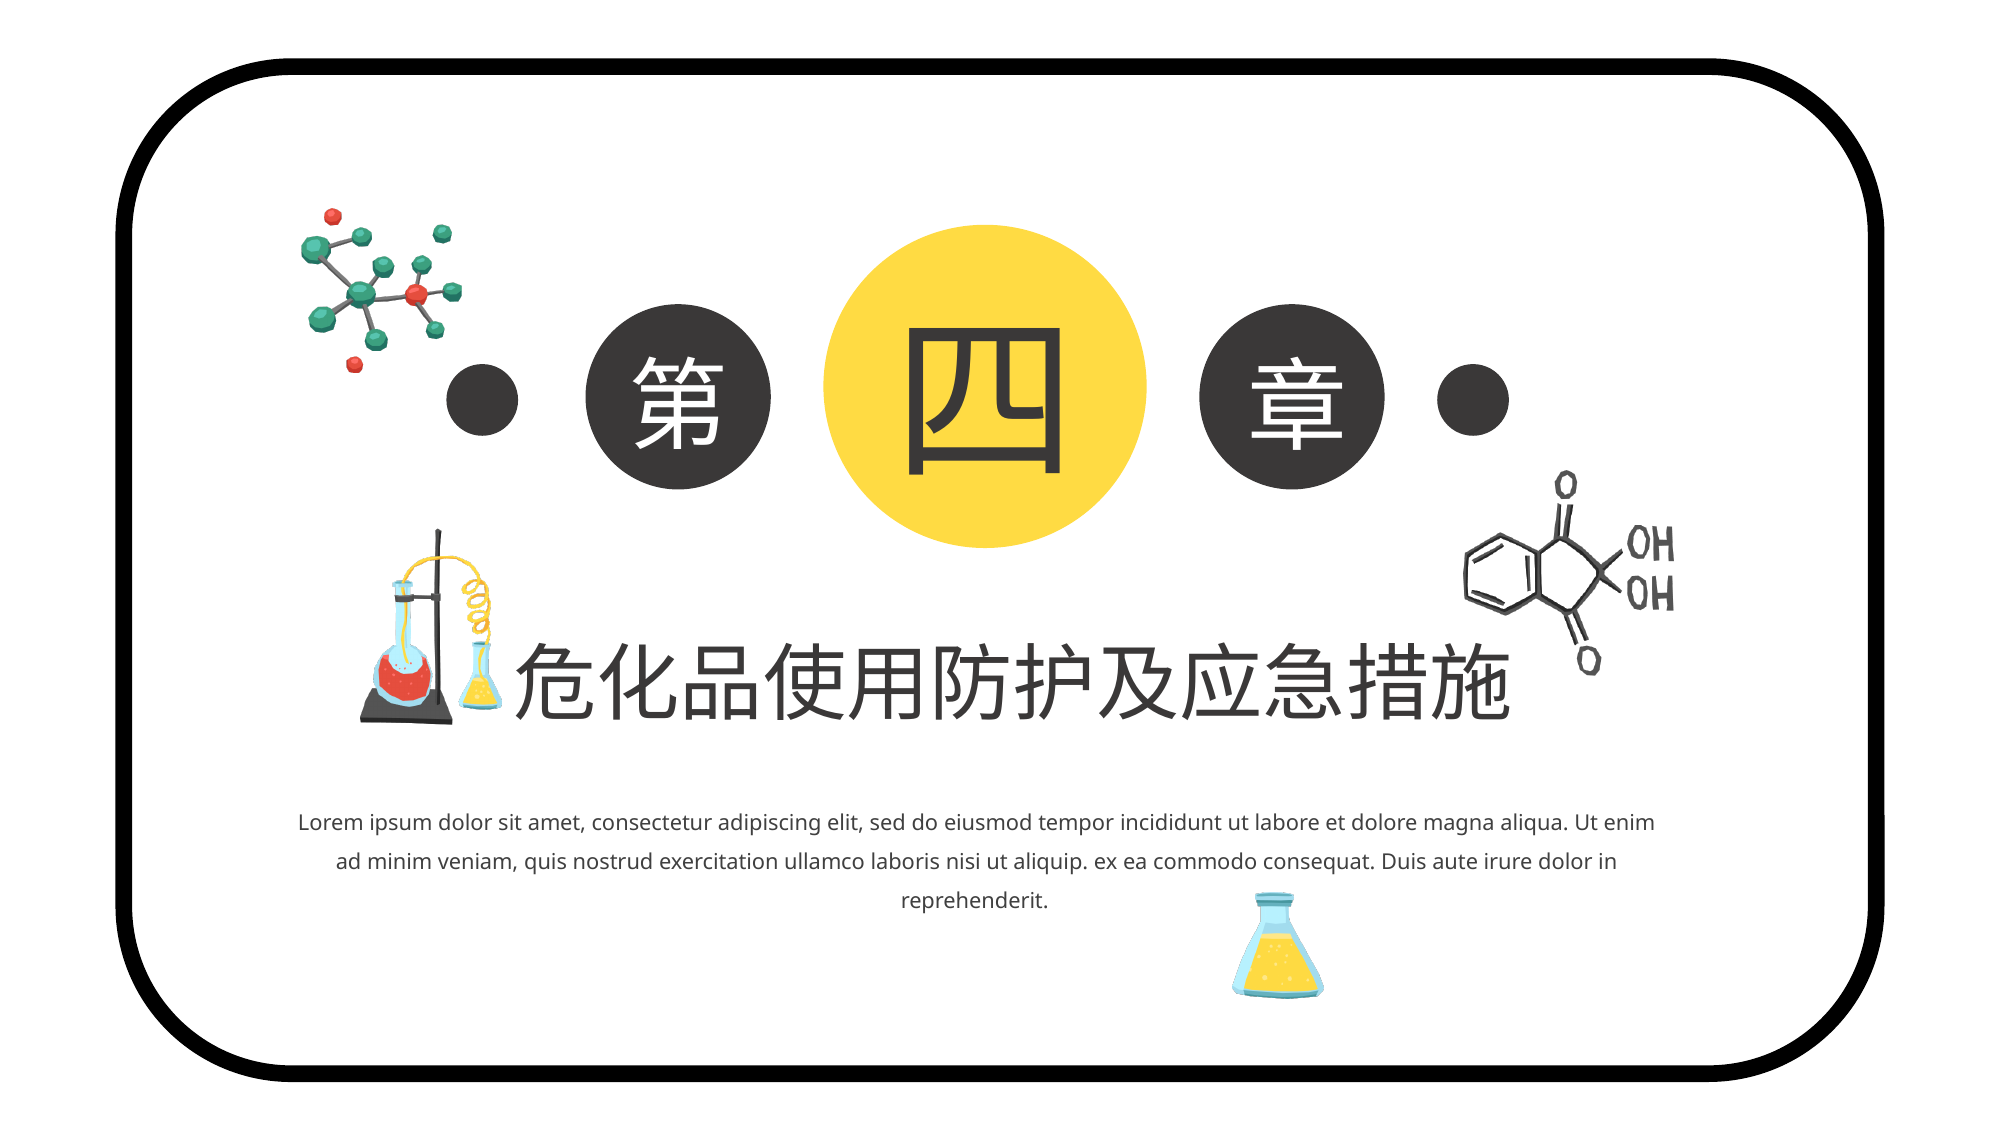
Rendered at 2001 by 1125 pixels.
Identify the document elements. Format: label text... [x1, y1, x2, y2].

picture [301, 208, 462, 373]
text_box [122, 65, 1878, 1075]
text_box Lorem ipsum dolor sit amet, consectetur adipiscing elit, sed do eiusmod tempor incididunt ut labore et dolore magna aliqua. Ut enim ad minim veniam, quis nostrud exercitation ullamco laboris nisi ut aliquip. ex ea commodo consequat. Duis aute irure dolor in reprehenderit. [281, 787, 1674, 921]
picture [1463, 469, 1674, 676]
picture [359, 528, 502, 725]
text_box 危化品使用防护及应急措施 [471, 623, 1555, 739]
picture [1232, 892, 1324, 999]
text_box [446, 224, 1509, 549]
